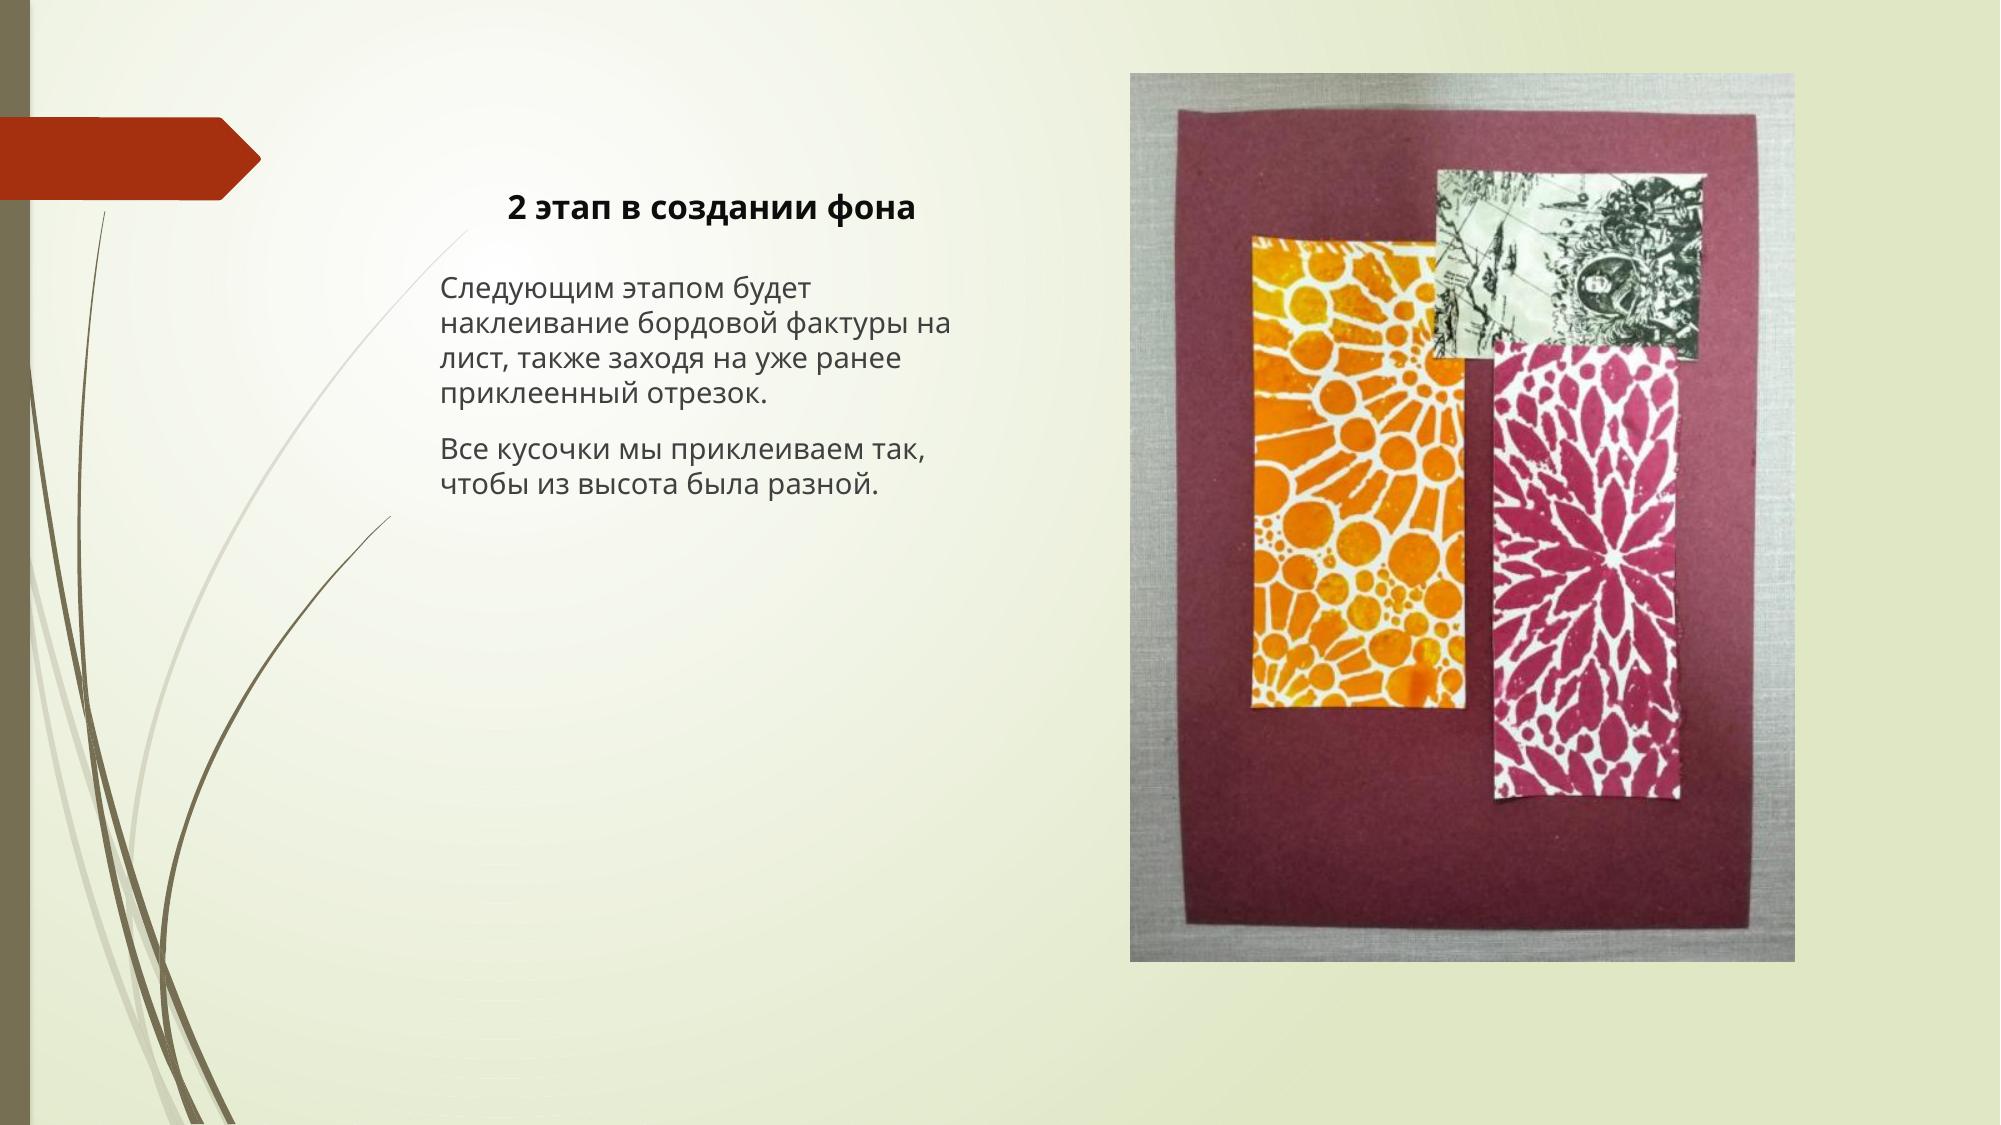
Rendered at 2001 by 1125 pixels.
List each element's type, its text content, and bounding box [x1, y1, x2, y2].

title 2 этап в создании фона [424, 73, 1000, 234]
list Следующим этапом будет наклеивание бордовой фактуры на лист, также заходя на уже ранее приклеенный отрезок. Все кусочки мы приклеиваем так, чтобы из высота была разной. [424, 262, 1000, 962]
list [1129, 72, 1795, 962]
